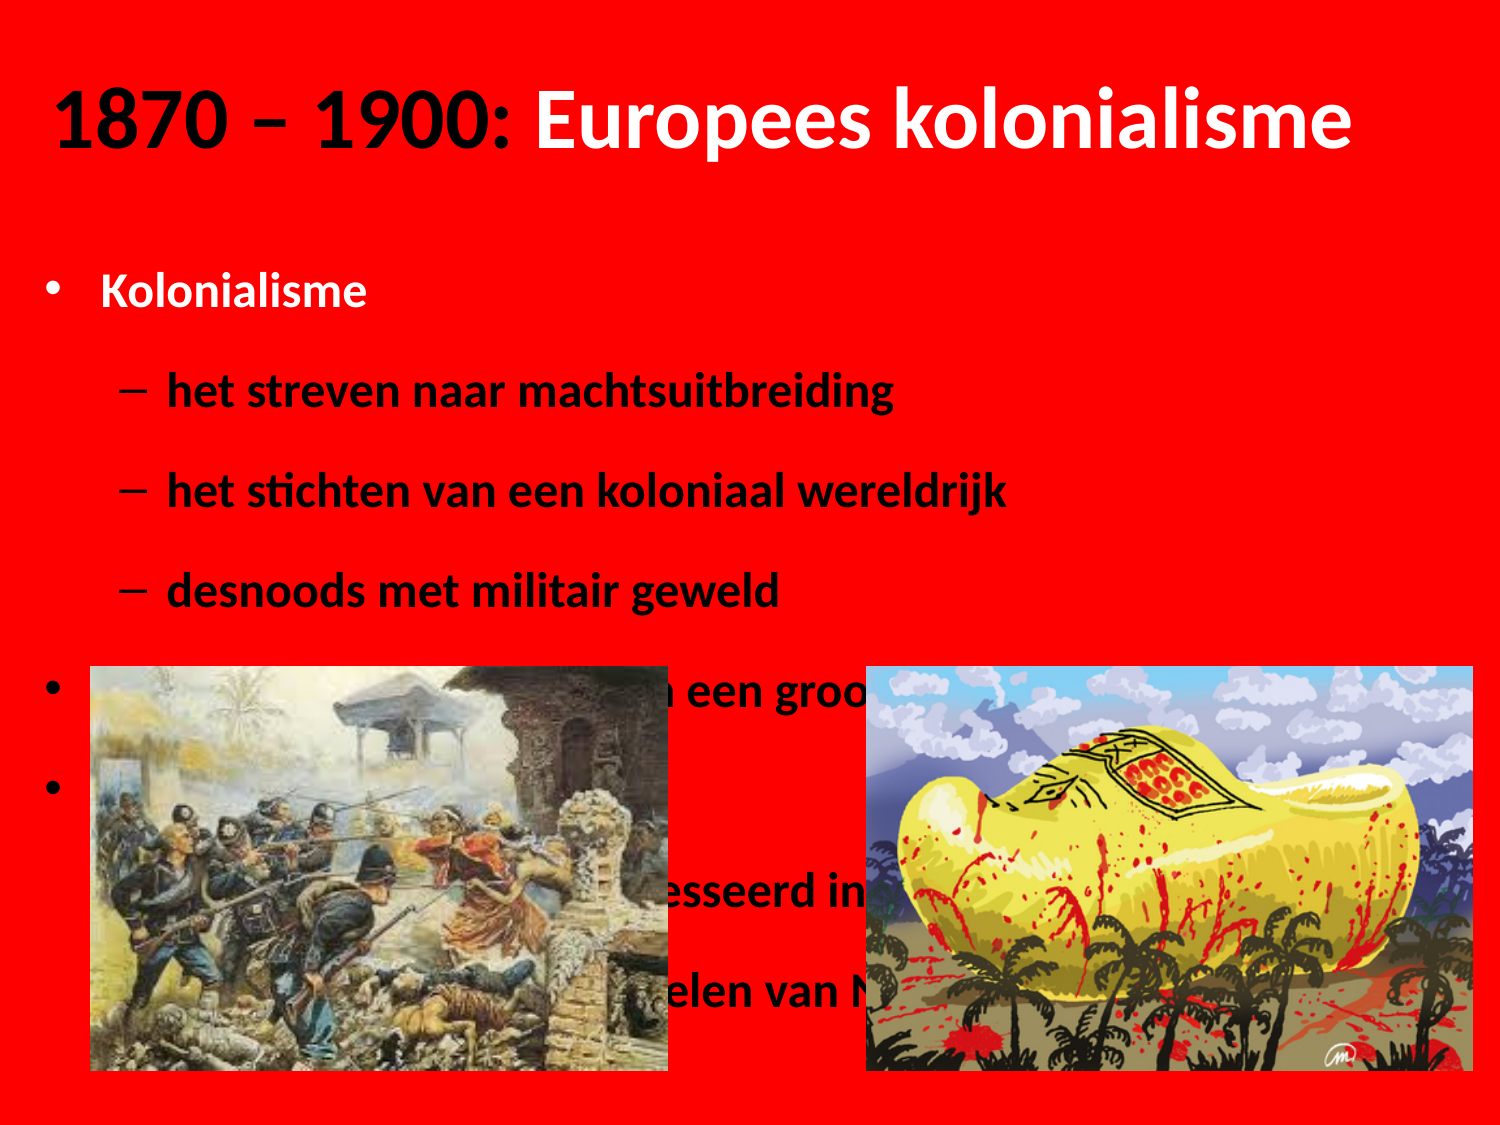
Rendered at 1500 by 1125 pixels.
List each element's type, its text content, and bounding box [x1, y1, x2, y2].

title 1870 – 1900: Europees kolonialisme [29, 32, 1377, 220]
picture [866, 665, 1473, 1071]
list Kolonialisme het streven naar machtsuitbreiding het stichten van een koloniaal wereldrijk desnoods met militair geweld Alle Europese landen willen een groot rijk Ook Nederland Tot 1870: vooral geïnteresseerd in Java Daarna ook de andere delen van Nederlands-Indië [29, 219, 1306, 1024]
picture [90, 665, 668, 1071]
